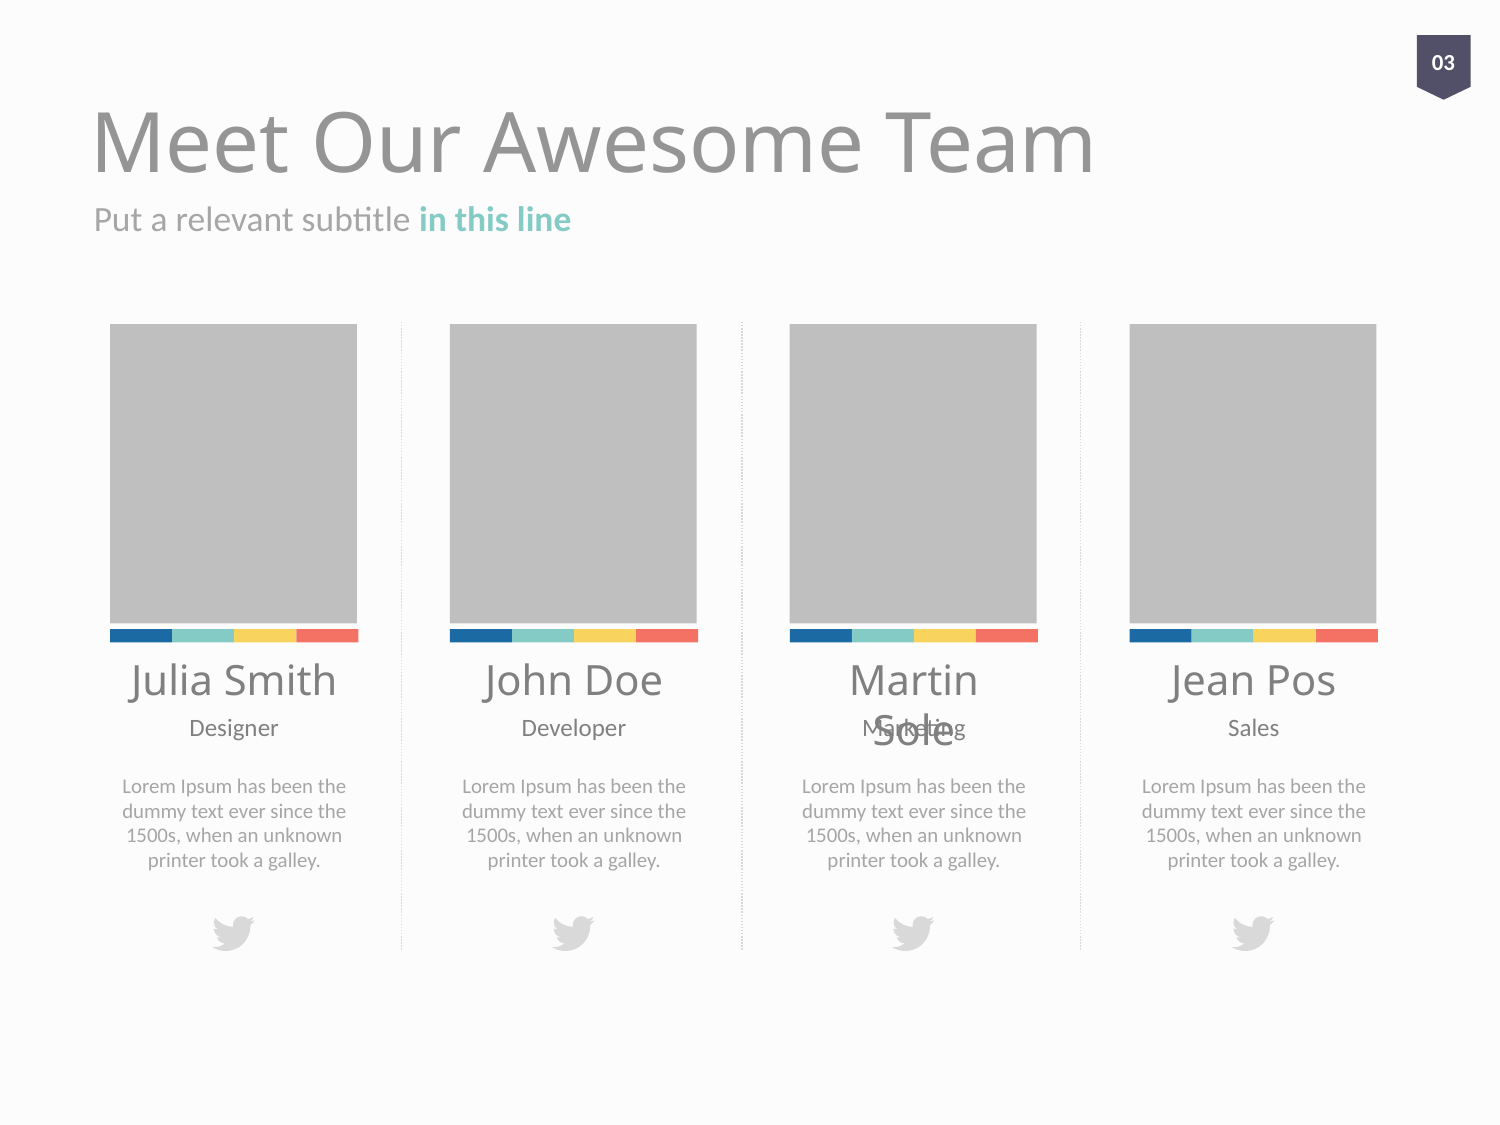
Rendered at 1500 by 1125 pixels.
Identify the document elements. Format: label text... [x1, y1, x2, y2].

title Meet Our Awesome Team [75, 45, 1425, 233]
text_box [775, 323, 1053, 952]
text_box 03 [1414, 33, 1473, 102]
text_box Put a relevant subtitle in this line [78, 177, 1429, 257]
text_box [435, 323, 713, 952]
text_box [1115, 323, 1393, 952]
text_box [95, 323, 374, 952]
